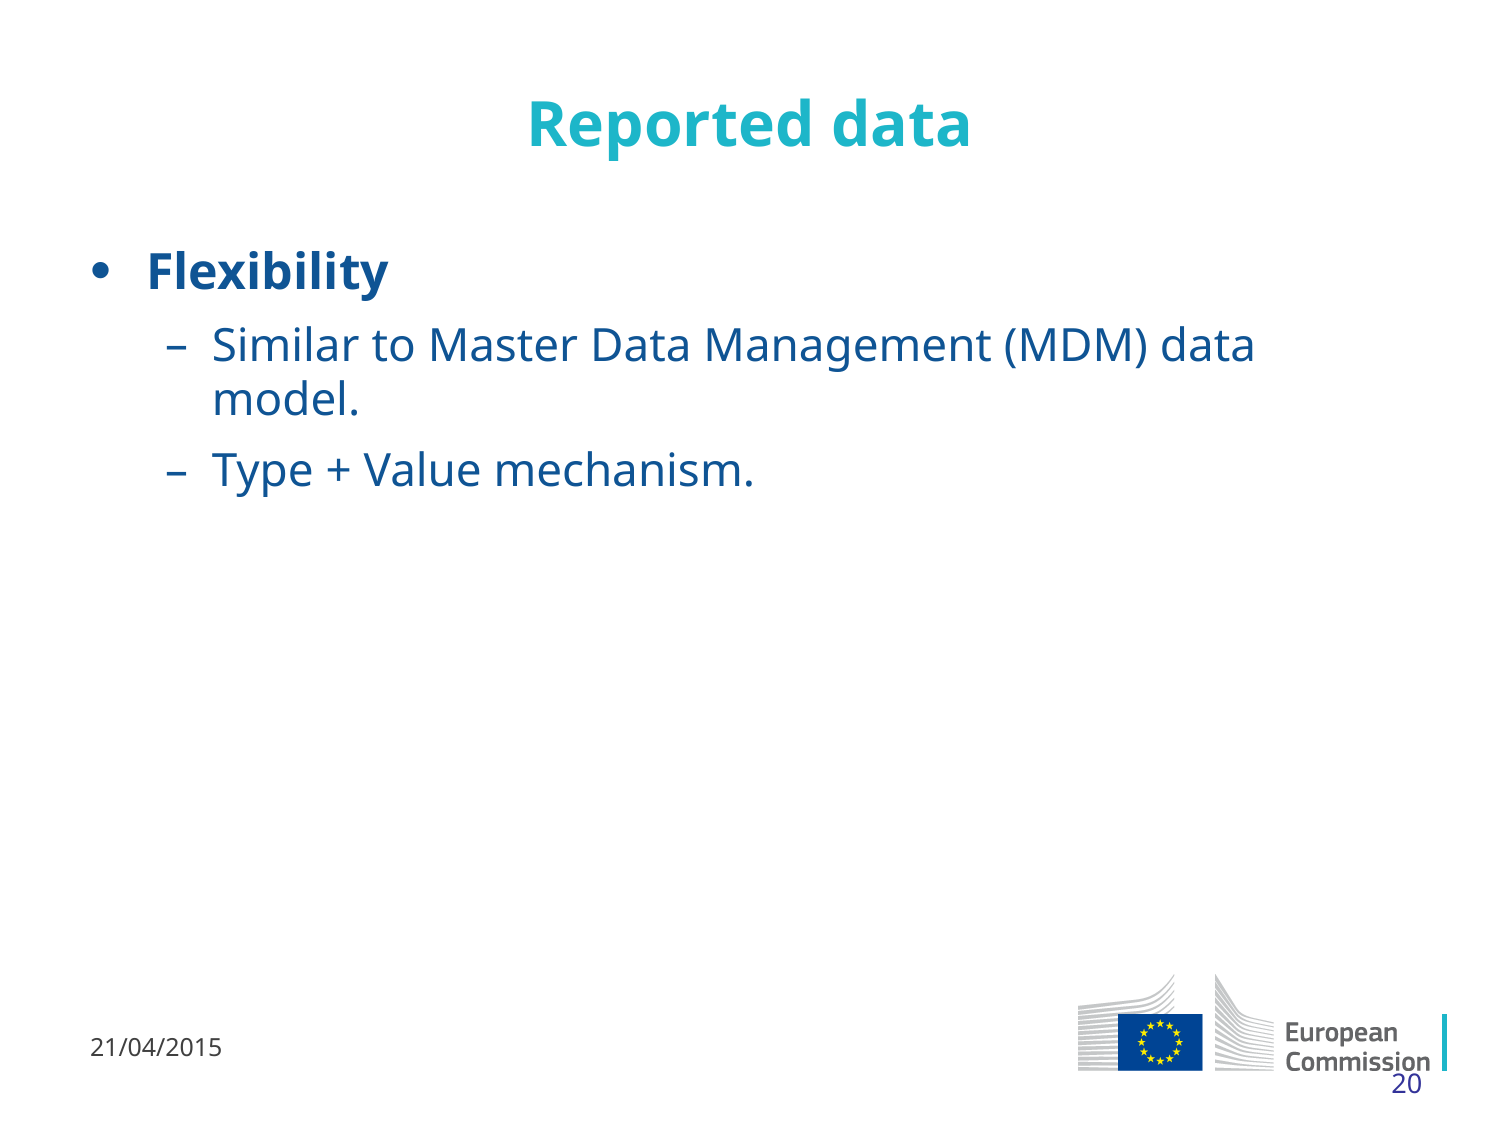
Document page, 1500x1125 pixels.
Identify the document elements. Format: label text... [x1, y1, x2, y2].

slide_number 20 [1368, 1058, 1446, 1124]
title Reported data [75, 44, 1425, 199]
list Flexibility Similar to Master Data Management (MDM) data model. Type + Value mechanism. [75, 231, 1425, 1000]
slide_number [74, 1024, 266, 1103]
picture [1078, 974, 1447, 1071]
